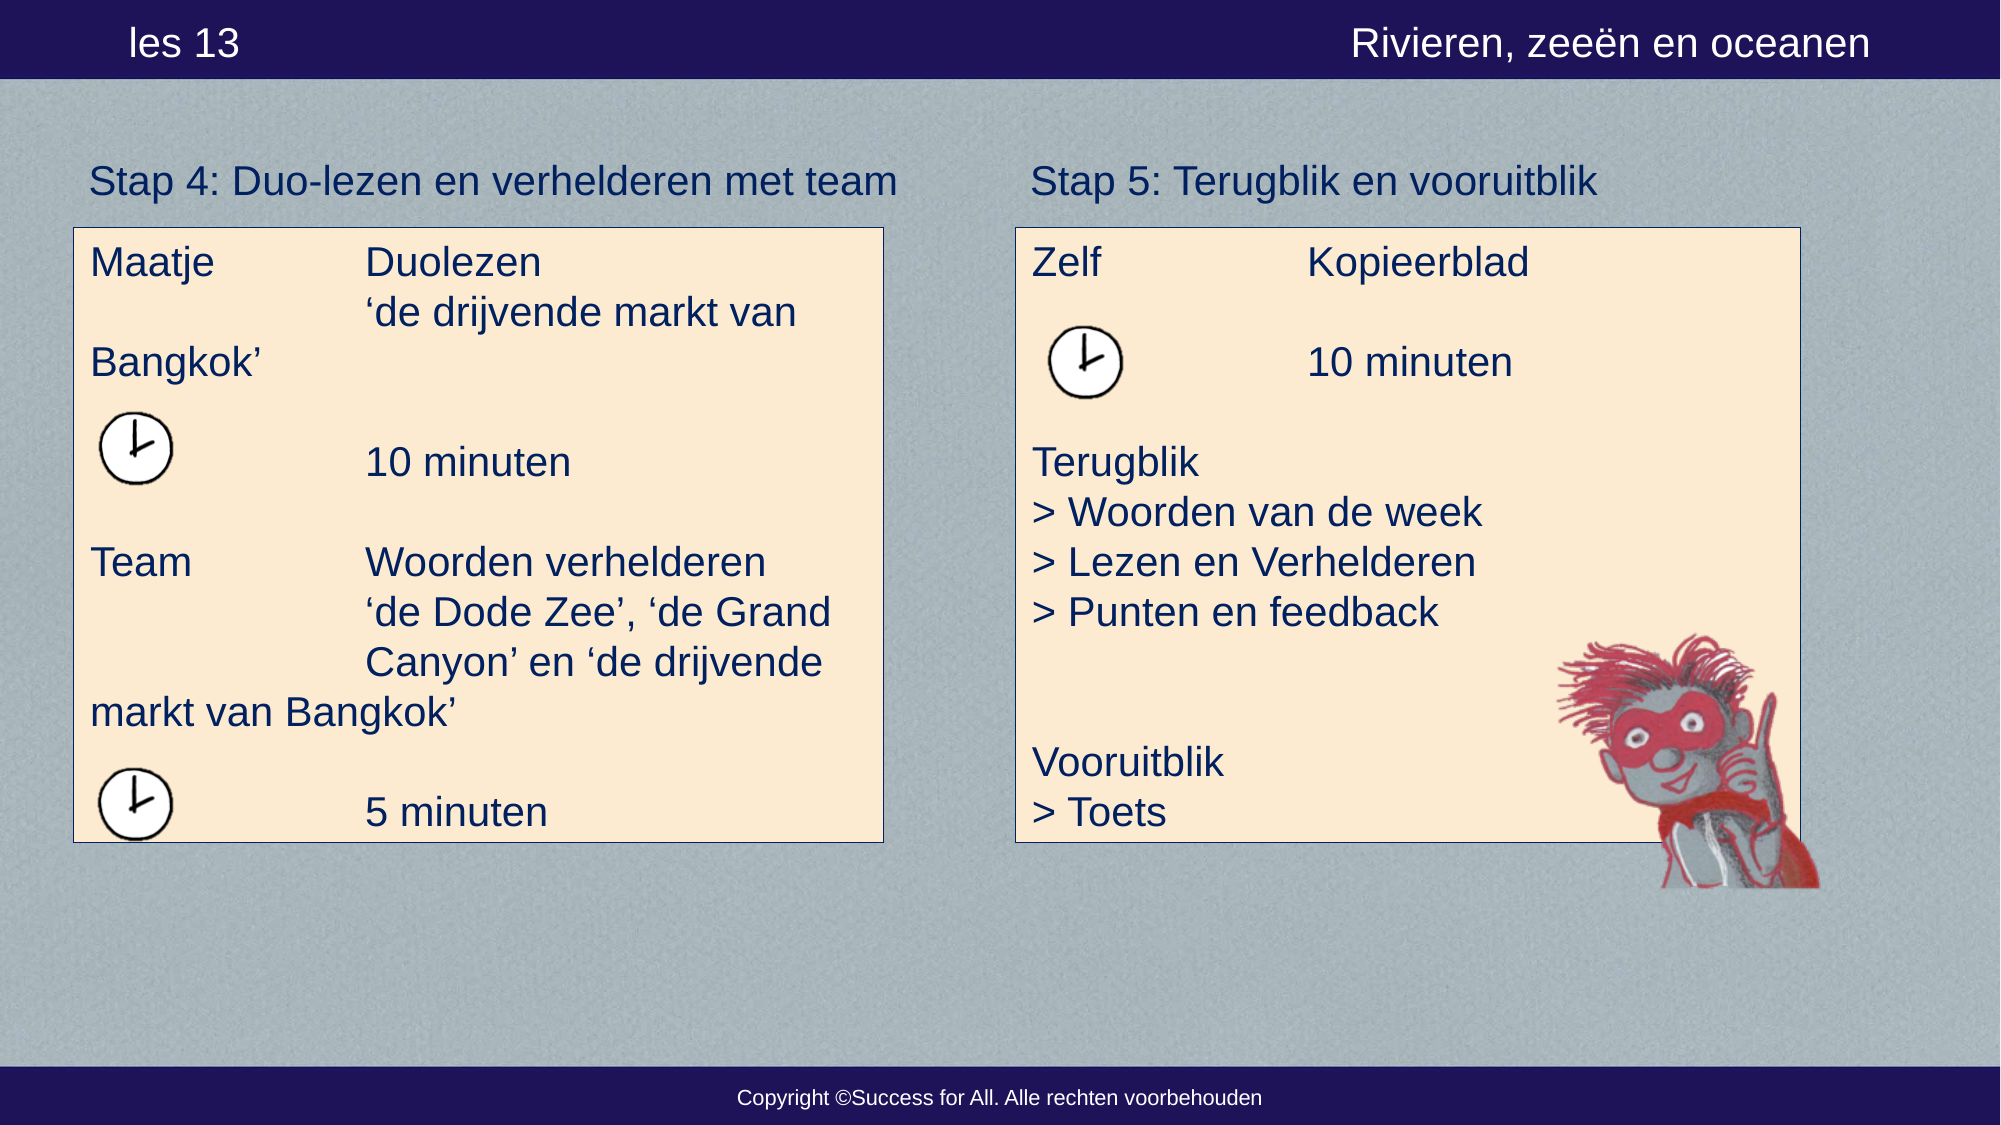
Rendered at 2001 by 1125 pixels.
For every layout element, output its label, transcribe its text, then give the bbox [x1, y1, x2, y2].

picture [0, 0, 2001, 1125]
text_box Stap 4: Duo-lezen en verhelderen met team [73, 146, 917, 212]
text_box Zelf Kopieerblad 10 minuten Terugblik > Woorden van de week > Lezen en Verhelderen > Punten en feedback Vooruitblik > Toets [1015, 227, 1801, 843]
text_box les 13 [114, 8, 354, 73]
text_box Stap 5: Terugblik en vooruitblik [1015, 146, 1808, 212]
text_box Rivieren, zeeën en oceanen [999, 8, 1886, 73]
text_box Copyright ©Success for All. Alle rechten voorbehouden [0, 1076, 2000, 1125]
text_box Maatje Duolezen ‘de drijvende markt van Bangkok’ 10 minuten Team Woorden verhelderen ‘de Dode Zee’, ‘de Grand Canyon’ en ‘de drijvende markt van Bangkok’ 5 minuten [73, 227, 884, 843]
